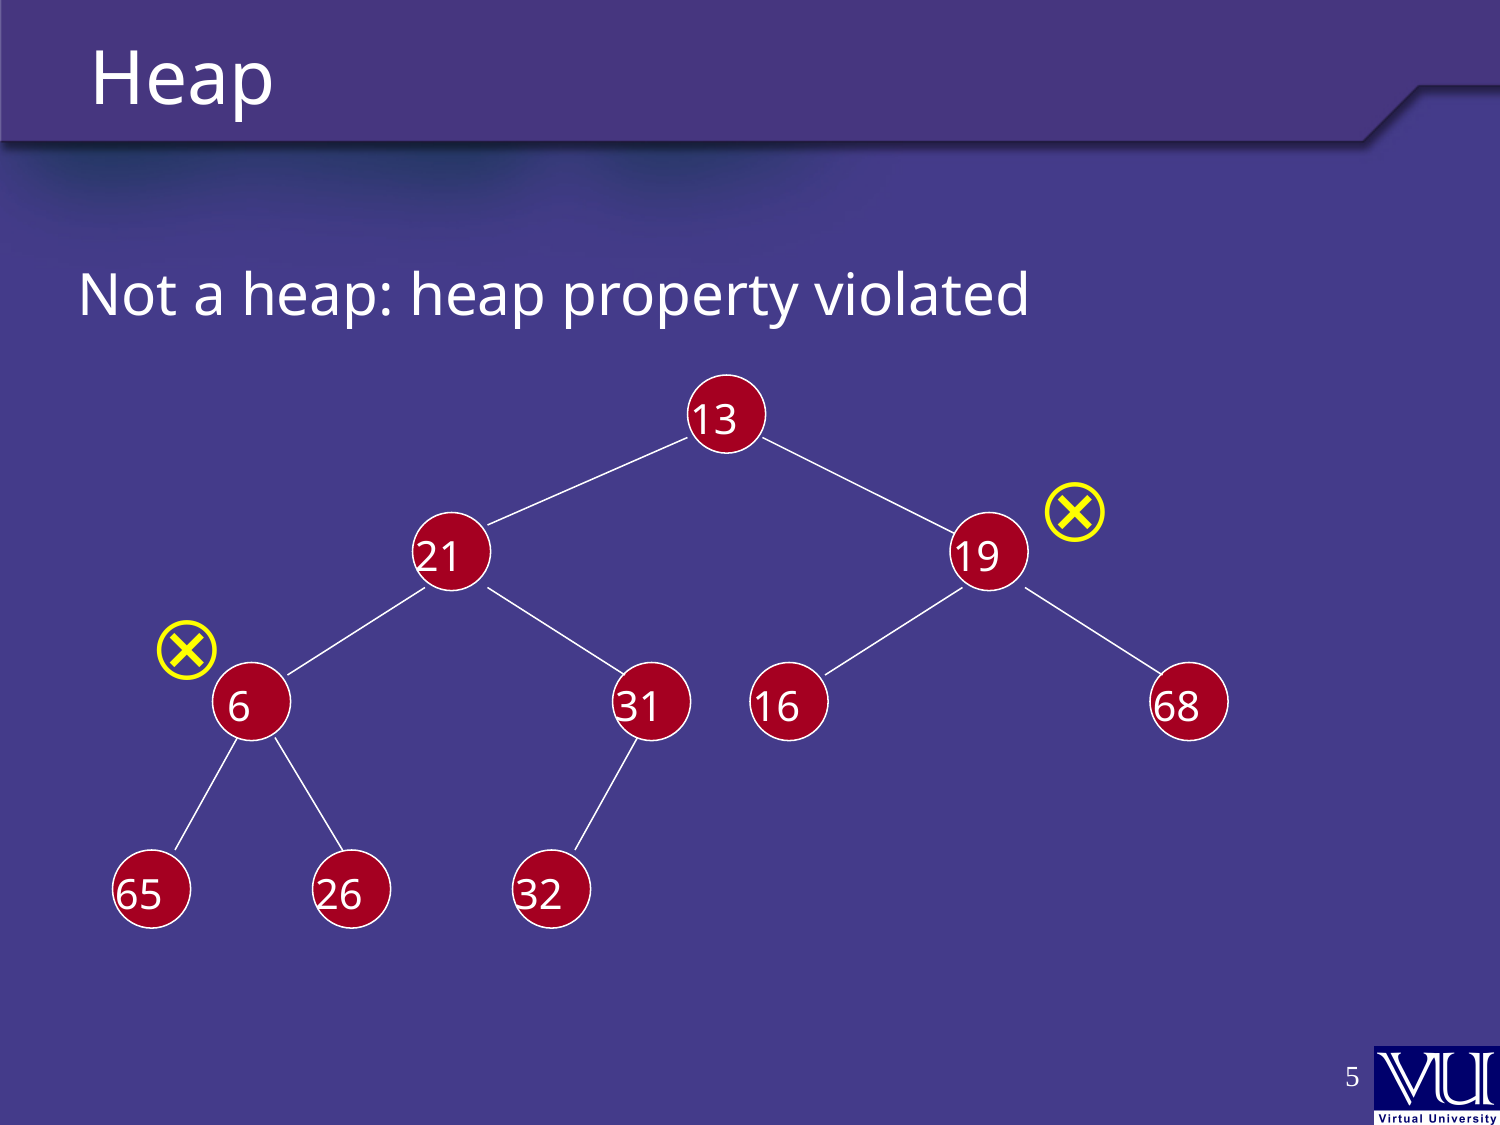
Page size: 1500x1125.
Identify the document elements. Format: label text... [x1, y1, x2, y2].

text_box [174, 737, 238, 851]
picture [0, 0, 1500, 1125]
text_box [487, 587, 626, 676]
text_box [599, 662, 691, 751]
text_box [1024, 587, 1163, 676]
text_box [274, 737, 351, 863]
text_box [99, 849, 191, 939]
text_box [487, 437, 688, 526]
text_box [574, 737, 638, 851]
text_box ⮿ [1025, 457, 1125, 563]
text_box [824, 587, 963, 676]
title Heap [74, 0, 1425, 150]
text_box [399, 512, 491, 601]
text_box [937, 512, 1029, 601]
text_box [499, 849, 591, 939]
text_box ‹#› [1062, 1049, 1375, 1125]
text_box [199, 662, 291, 751]
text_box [287, 587, 426, 676]
list Not a heap: heap property violated [62, 249, 1412, 363]
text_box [737, 662, 829, 751]
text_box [762, 437, 963, 538]
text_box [1137, 662, 1229, 751]
text_box ⮿ [137, 594, 238, 700]
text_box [299, 849, 391, 939]
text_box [674, 374, 766, 464]
